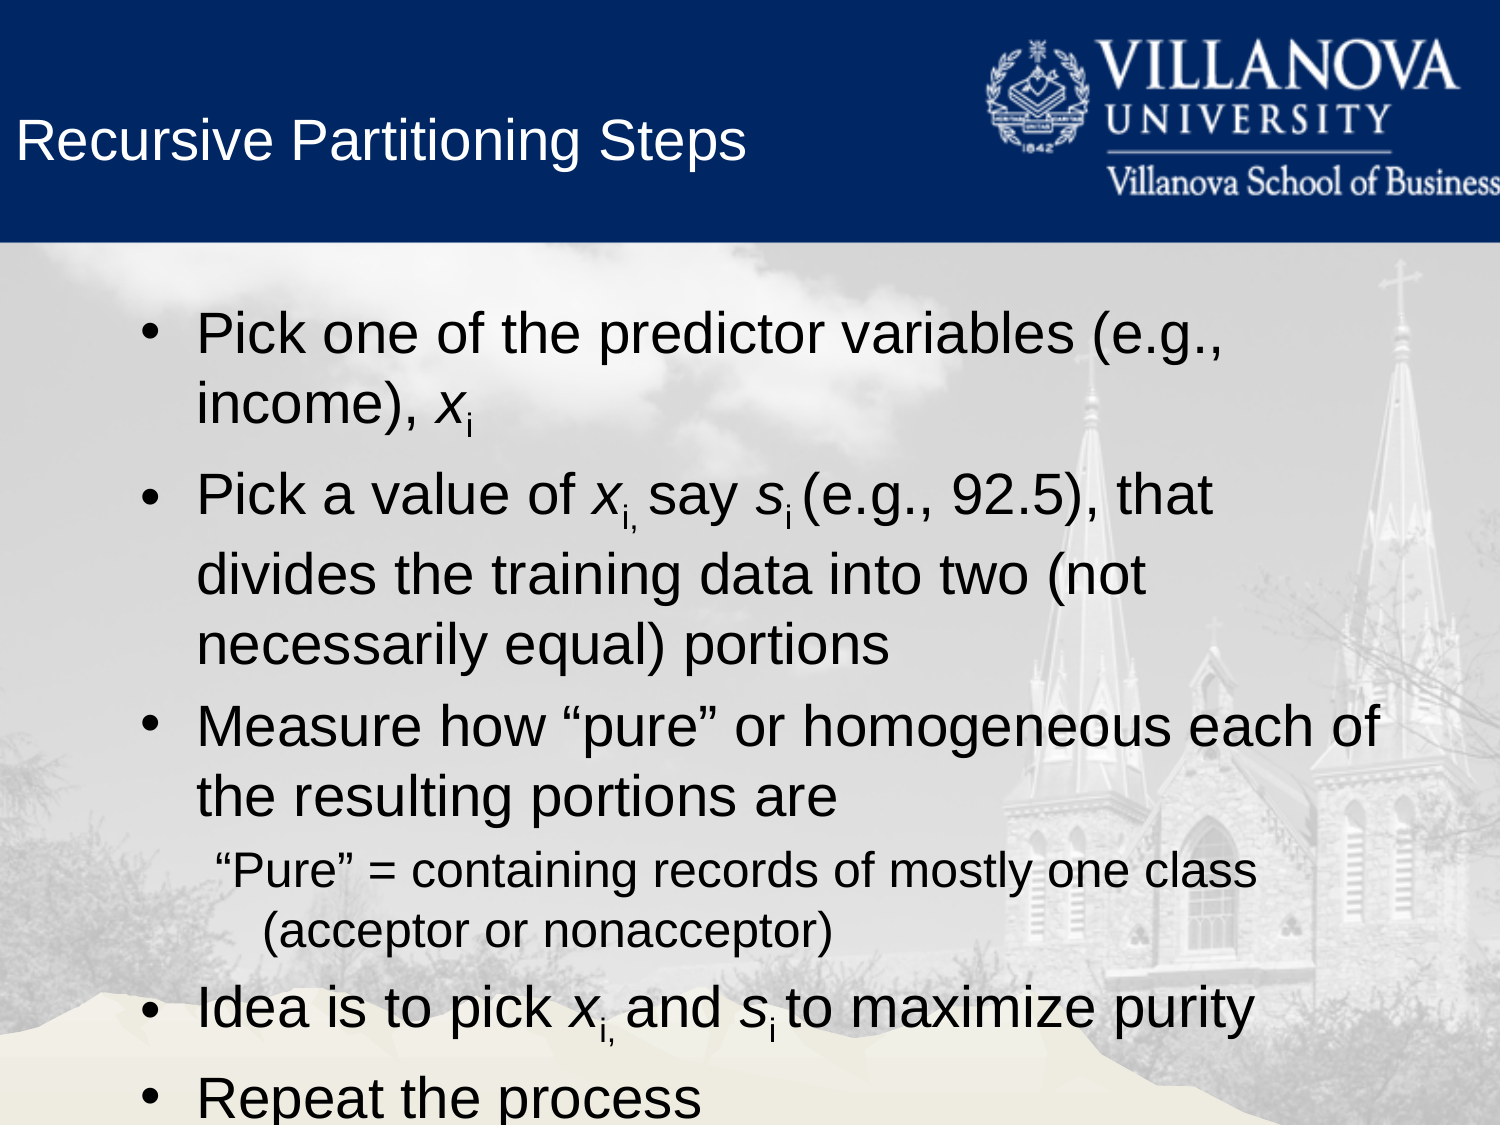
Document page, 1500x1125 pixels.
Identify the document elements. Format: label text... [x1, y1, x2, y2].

title Recursive Partitioning Steps [0, 0, 1350, 188]
list Pick one of the predictor variables (e.g., income), xi Pick a value of xi, say si (e.g., 92.5), that divides the training data into two (not necessarily equal) portions Measure how “pure” or homogeneous each of the resulting portions are “Pure” = containing records of mostly one class (acceptor or nonacceptor) Idea is to pick xi, and si to maximize purity Repeat the process [125, 287, 1400, 1038]
picture [0, 0, 1500, 1125]
